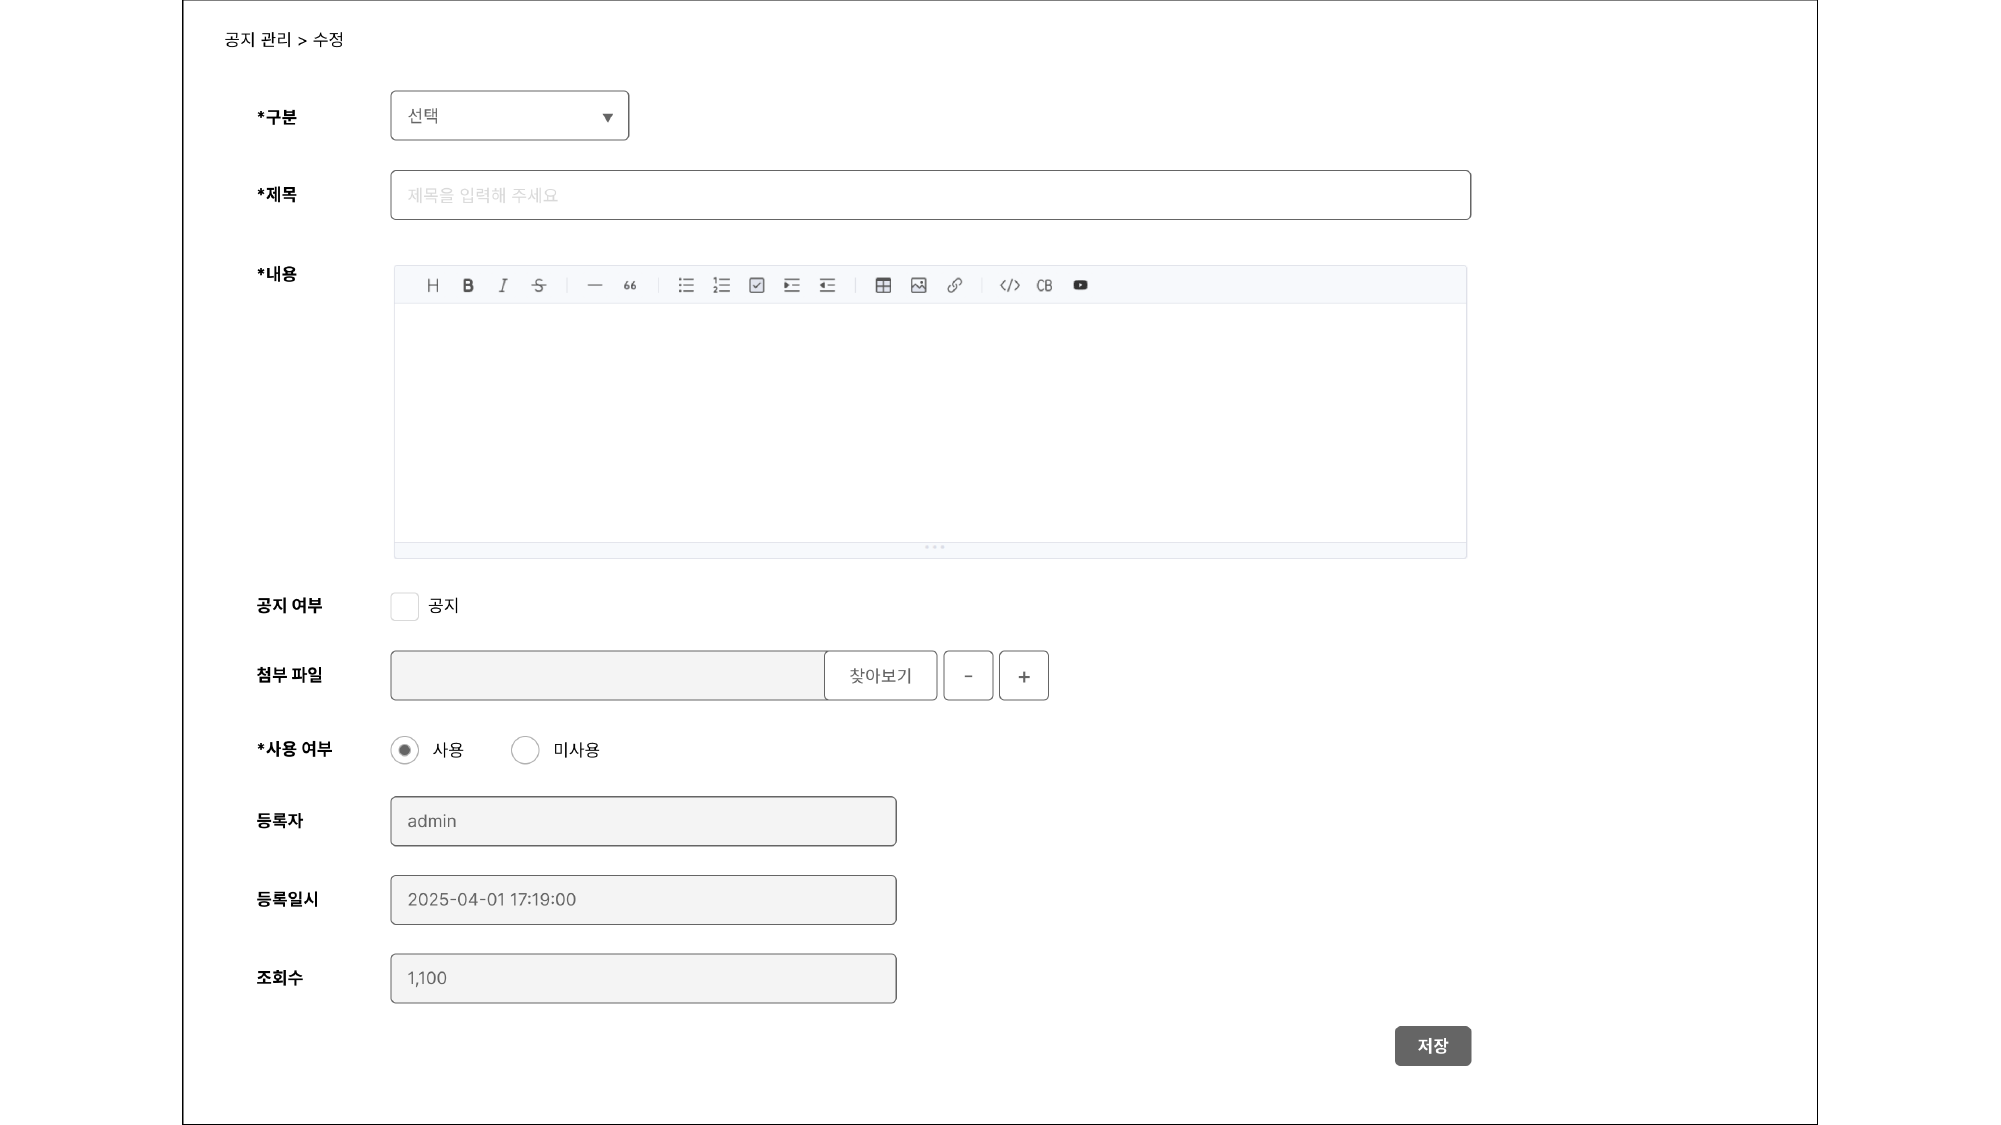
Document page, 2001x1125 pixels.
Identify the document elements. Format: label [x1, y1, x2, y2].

picture [181, 0, 1819, 1125]
